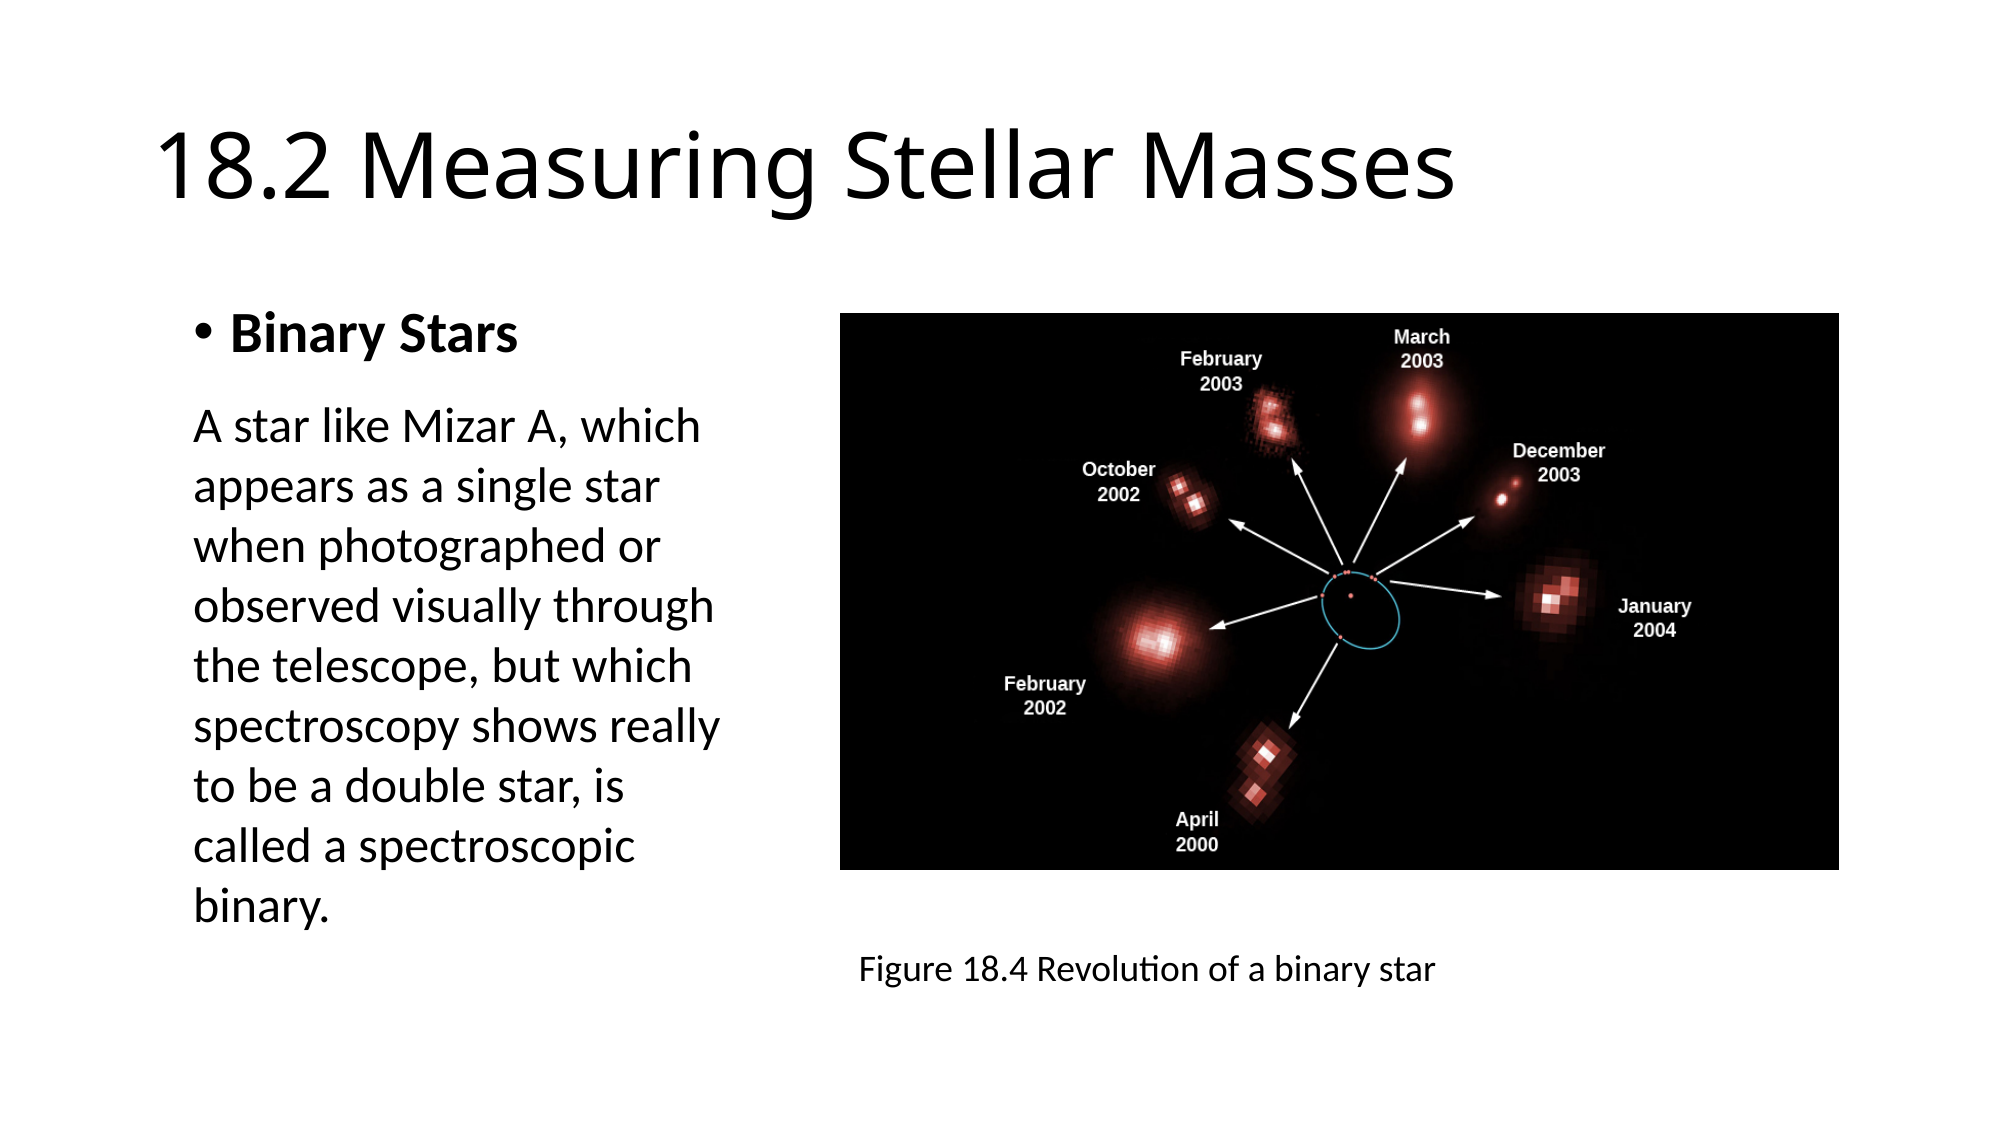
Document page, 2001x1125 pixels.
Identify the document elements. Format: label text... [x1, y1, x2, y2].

list Binary Stars [178, 294, 1041, 794]
text_box A star like Mizar A, which appears as a single star when photographed or observed visually through the telescope, but which spectroscopy shows really to be a double star, is called a spectroscopic binary. [178, 384, 758, 940]
title 18.2 Measuring Stellar Masses [137, 59, 1863, 278]
picture [840, 313, 1839, 870]
text_box Figure 18.4 Revolution of a binary star [843, 936, 1452, 996]
